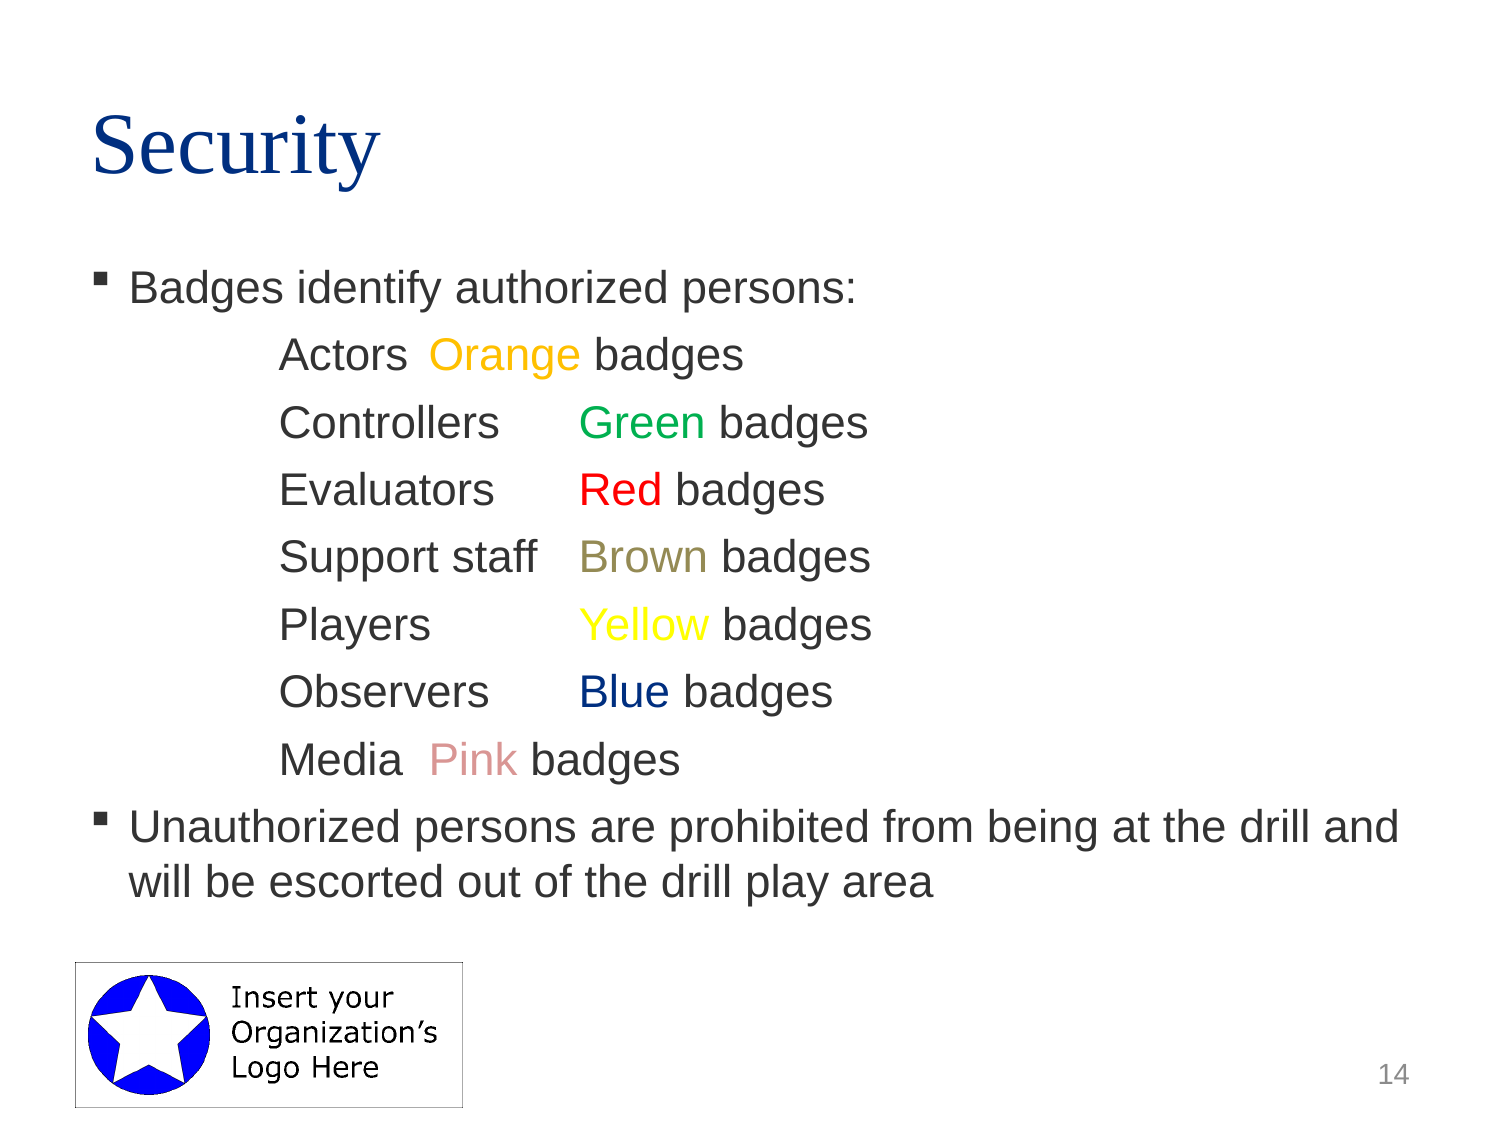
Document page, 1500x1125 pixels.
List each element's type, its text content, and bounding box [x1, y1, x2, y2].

picture [75, 962, 463, 1108]
slide_number 14 [1074, 1042, 1425, 1103]
list Badges identify authorized persons: Actors Orange badges Controllers Green badges Evaluators Red badges Support staff Brown badges Players Yellow badges Observers Blue badges Media Pink badges Unauthorized persons are prohibited from being at the drill and will be escorted out of the drill play area [75, 249, 1425, 938]
title Security [75, 45, 1425, 233]
